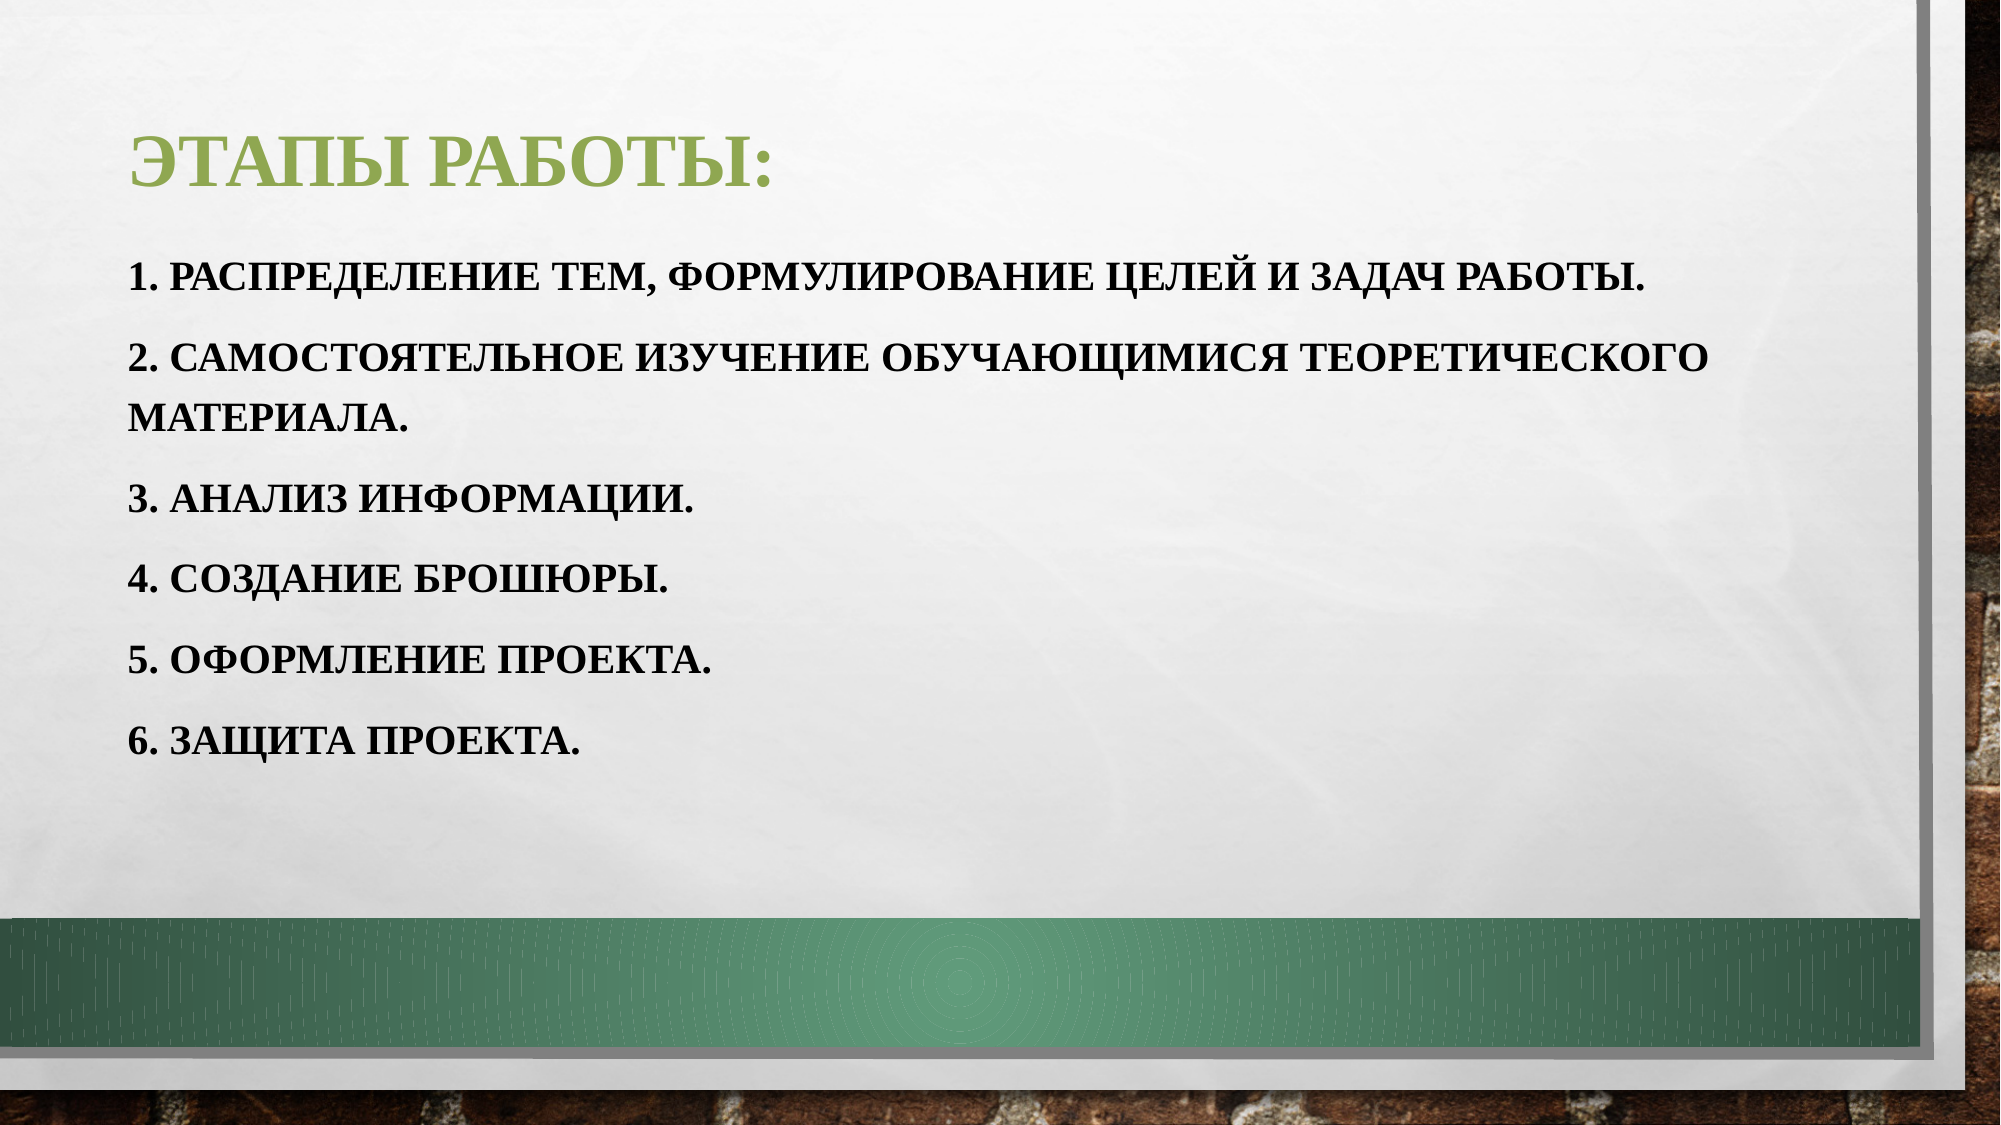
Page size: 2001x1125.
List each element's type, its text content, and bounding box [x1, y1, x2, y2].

list 1. Распределение тем, формулирование целей и задач работы. 2. Самостоятельное изучение обучающимися теоретического материала. 3. Анализ информации. 4. Создание брошюры. 5. Оформление проекта. 6. Защита проекта. [112, 200, 1818, 882]
title Этапы работы: [112, 112, 1818, 200]
picture [0, 0, 2000, 1125]
